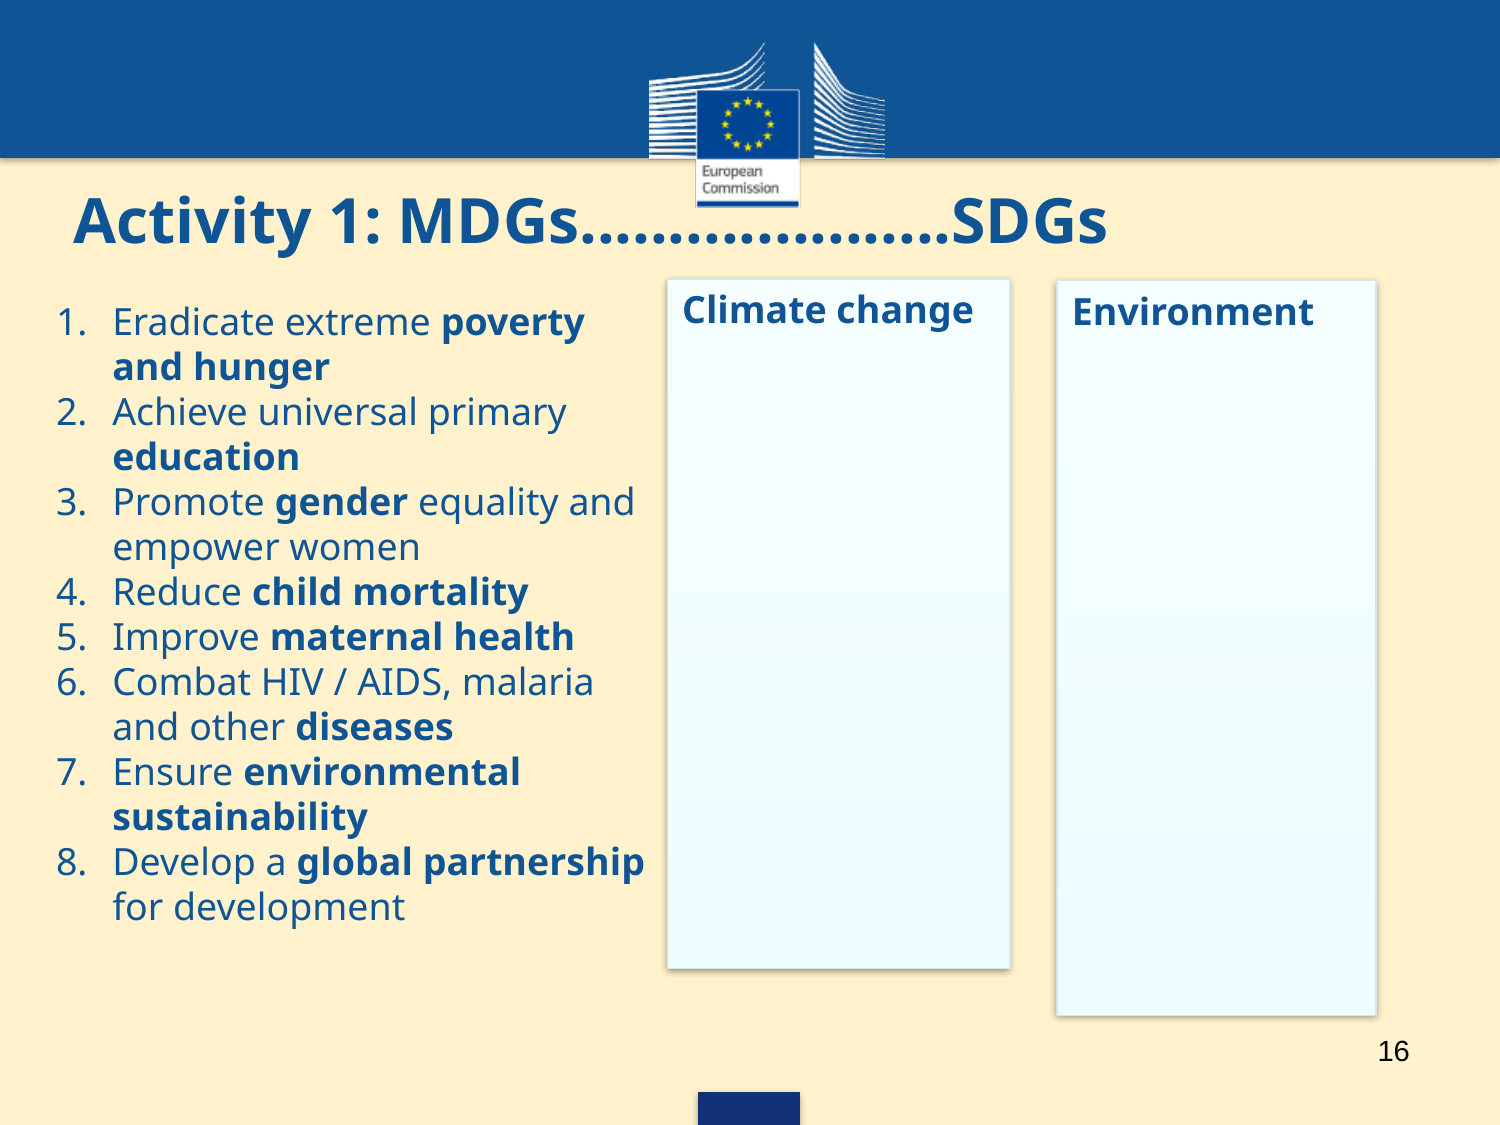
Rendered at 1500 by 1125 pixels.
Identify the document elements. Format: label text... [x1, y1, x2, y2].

text_box Environment [1056, 280, 1377, 1016]
picture [649, 42, 885, 116]
text_box Eradicate extreme poverty and hunger Achieve universal primary education Promote gender equality and empower women Reduce child mortality Improve maternal health Combat HIV / AIDS, malaria and other diseases Ensure environmental sustainability Develop a global partnership for development [41, 290, 662, 936]
text_box Climate change [667, 278, 1011, 969]
title Activity 1: MDGs.....................SDGs [0, 116, 1351, 320]
slide_number 16 [1074, 1024, 1426, 1103]
